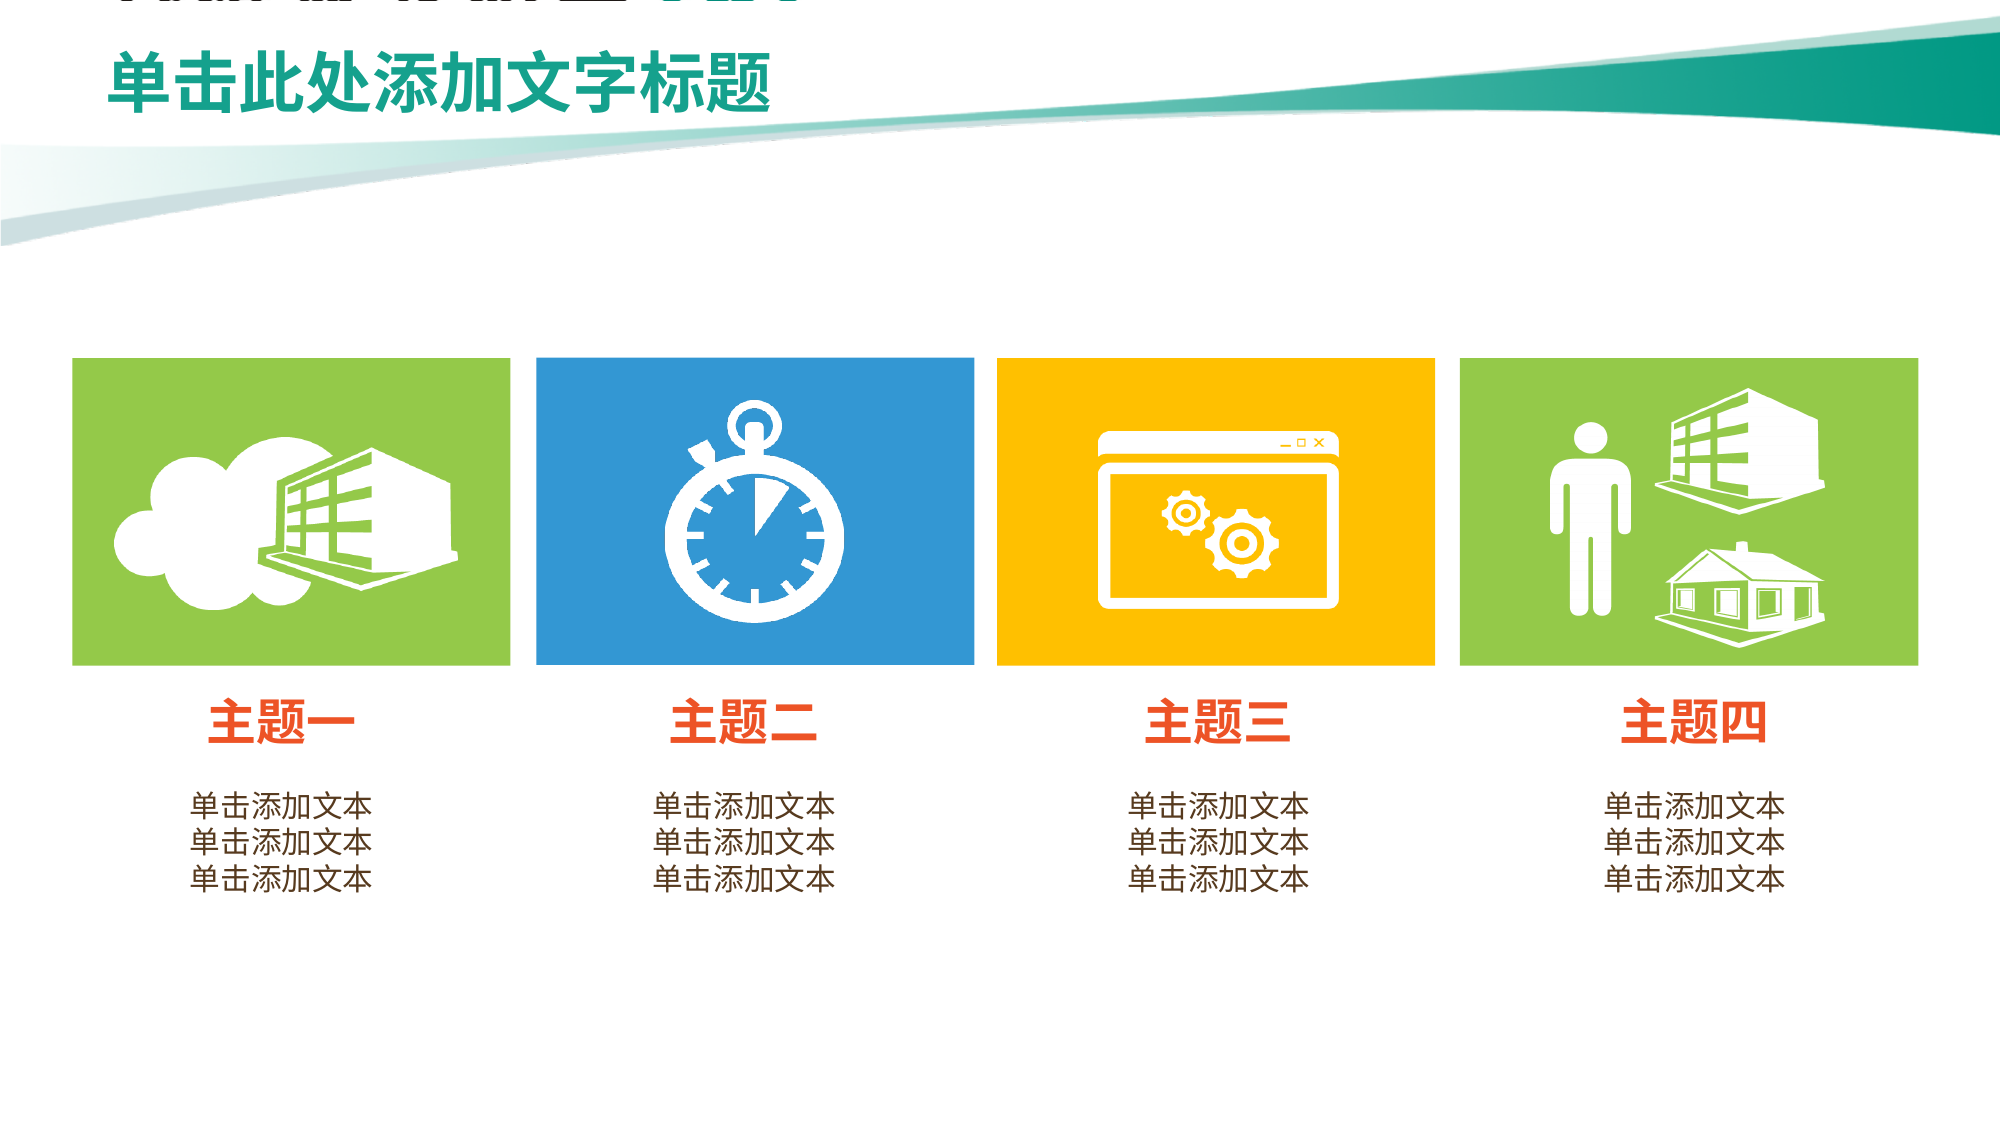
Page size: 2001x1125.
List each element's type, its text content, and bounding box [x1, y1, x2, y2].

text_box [72, 358, 511, 666]
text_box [997, 358, 1436, 666]
text_box 主题三 单击添加文本 单击添加文本 单击添加文本 [997, 680, 1460, 907]
text_box 主题四 单击添加文本 单击添加文本 单击添加文本 [1464, 680, 1945, 907]
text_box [536, 357, 975, 665]
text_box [1459, 358, 1919, 666]
picture [3, 0, 2000, 246]
text_box 主题一 单击添加文本 单击添加文本 单击添加文本 [72, 680, 511, 907]
text_box 主题二 单击添加文本 单击添加文本 单击添加文本 [547, 680, 961, 907]
